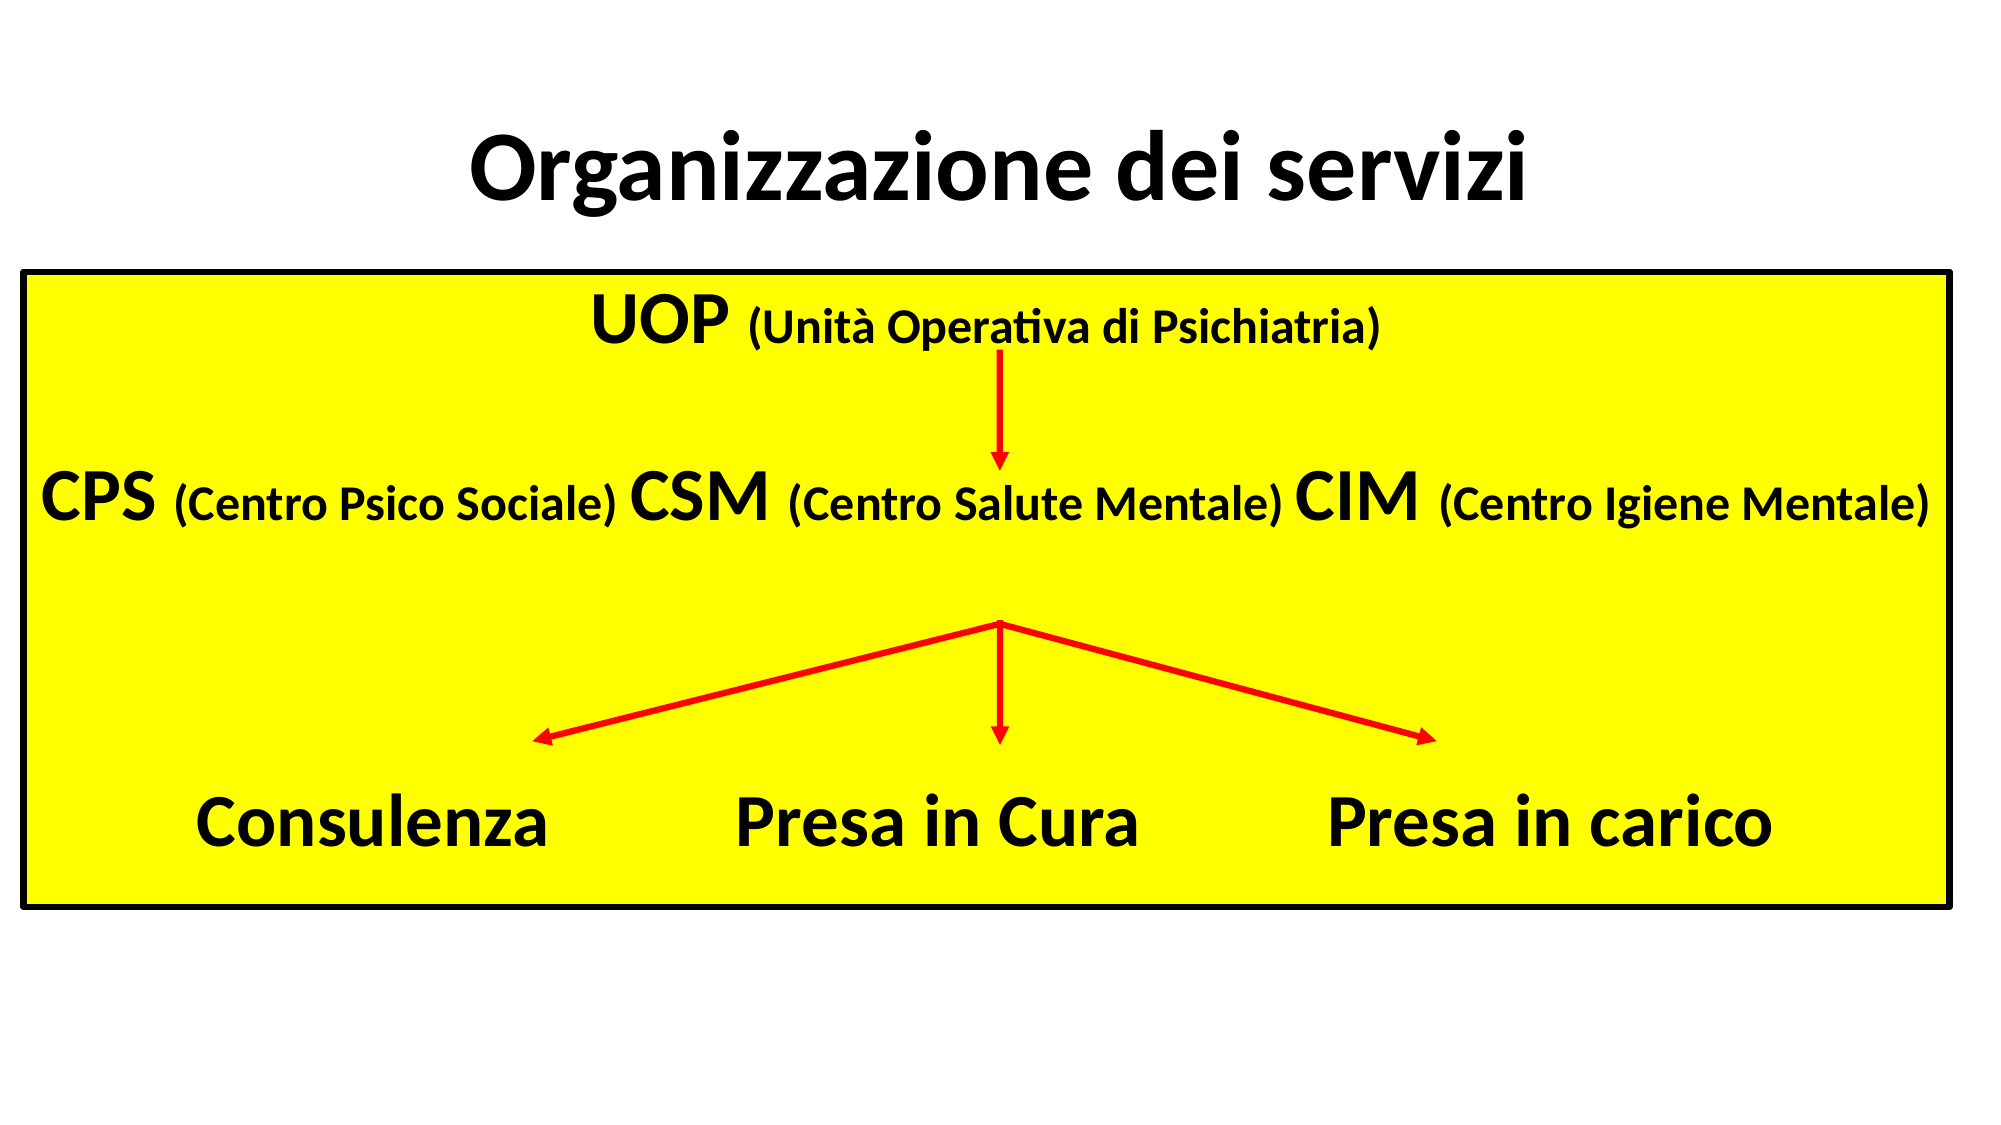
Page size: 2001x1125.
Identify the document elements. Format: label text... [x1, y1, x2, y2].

text_box UOP (Unità Operativa di Psichiatria) CPS (Centro Psico Sociale) CSM (Centro Salute Mentale) CIM (Centro Igiene Mentale) Consulenza Presa in Cura Presa in carico [23, 271, 1950, 907]
text_box [993, 625, 1007, 746]
text_box [999, 623, 1437, 744]
text_box [993, 349, 1007, 471]
text_box Organizzazione dei servizi [137, 59, 1863, 271]
text_box [532, 623, 999, 745]
